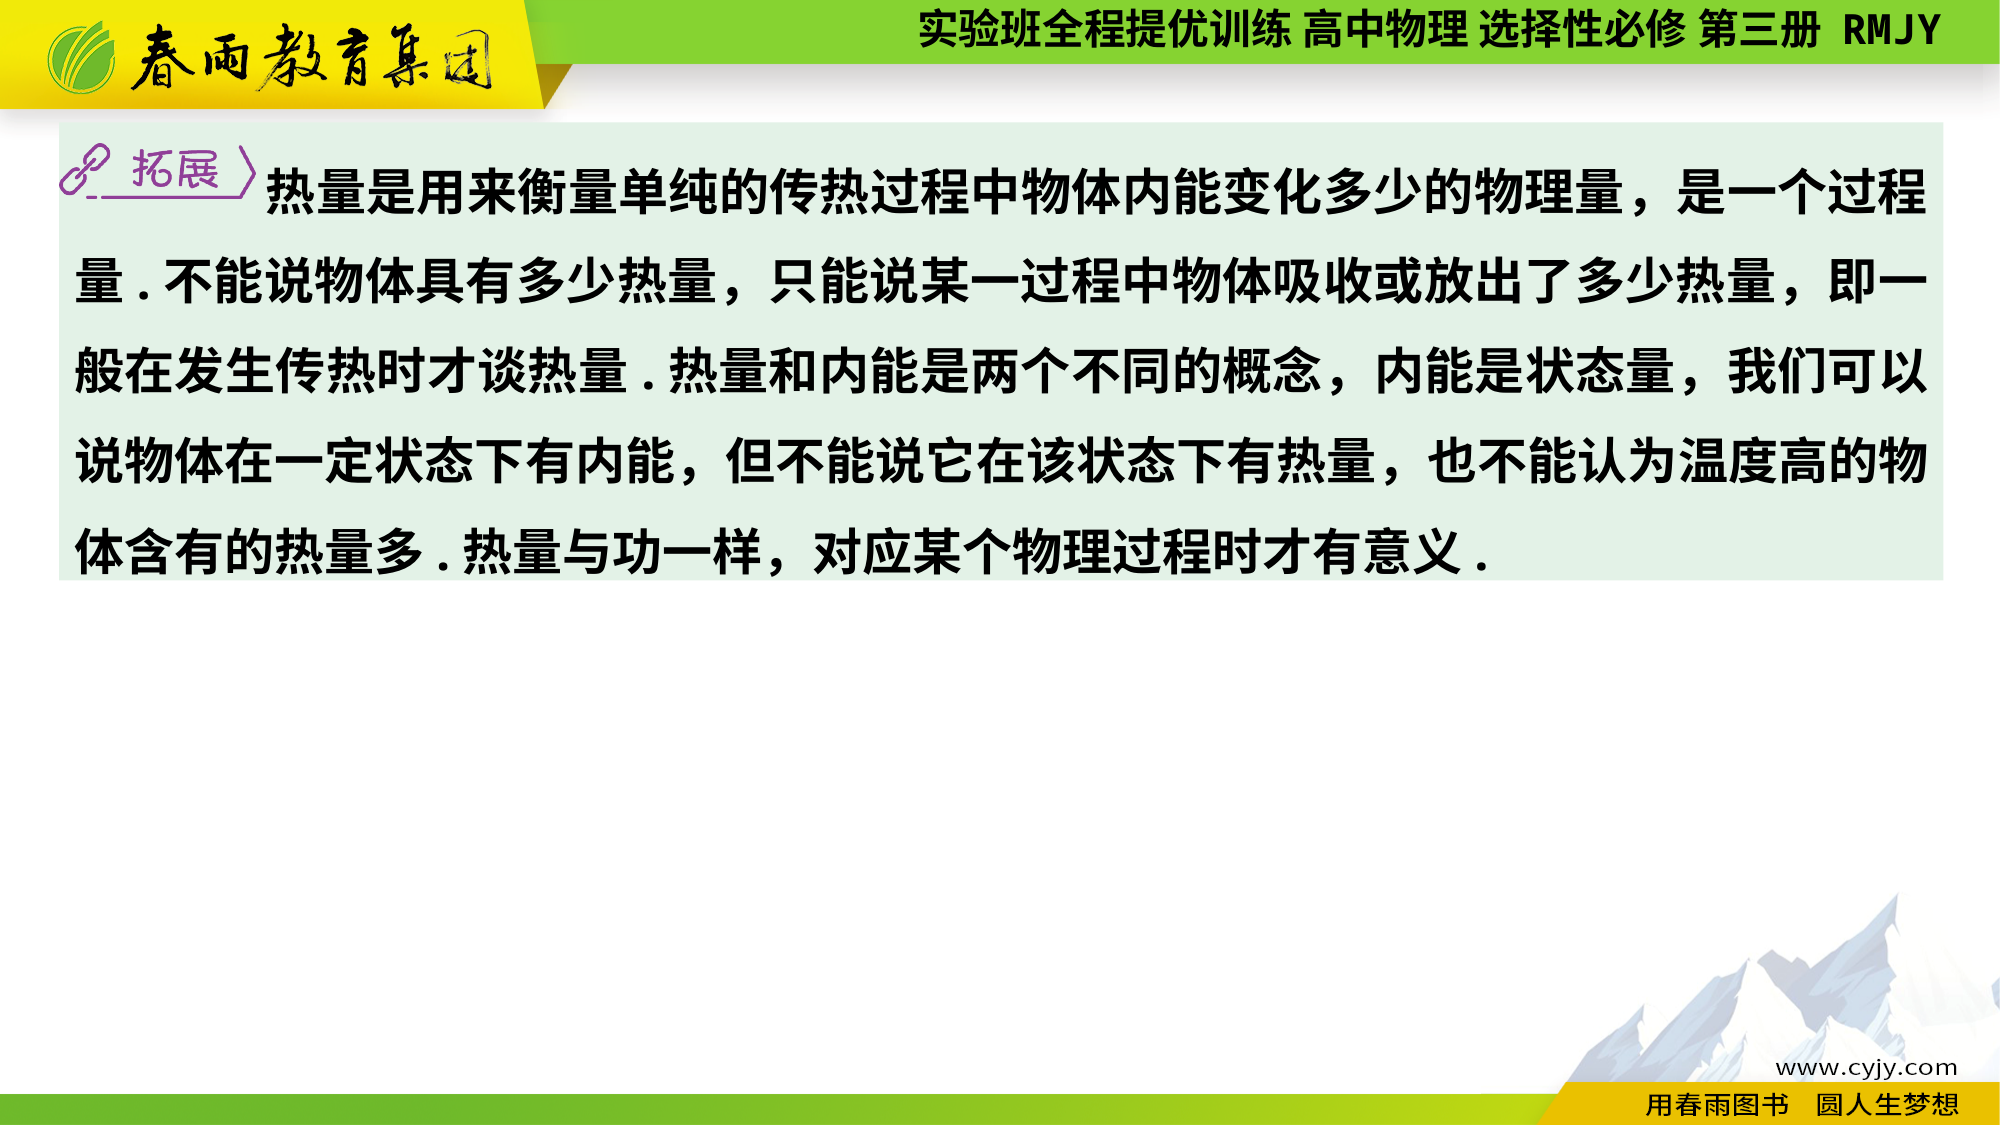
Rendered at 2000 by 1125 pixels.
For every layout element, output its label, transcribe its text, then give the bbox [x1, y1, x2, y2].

picture [0, 0, 2000, 1125]
list 热量是用来衡量单纯的传热过程中物体内能变化多少的物理量，是一个过程量.不能说物体具有多少热量，只能说某一过程中物体吸收或放出了多少热量，即一般在发生传热时才谈热量.热量和内能是两个不同的概念，内能是状态量，我们可以说物体在一定状态下有内能，但不能说它在该状态下有热量，也不能认为温度高的物体含有的热量多.热量与功一样，对应某个物理过程时才有意义. [59, 122, 1944, 581]
